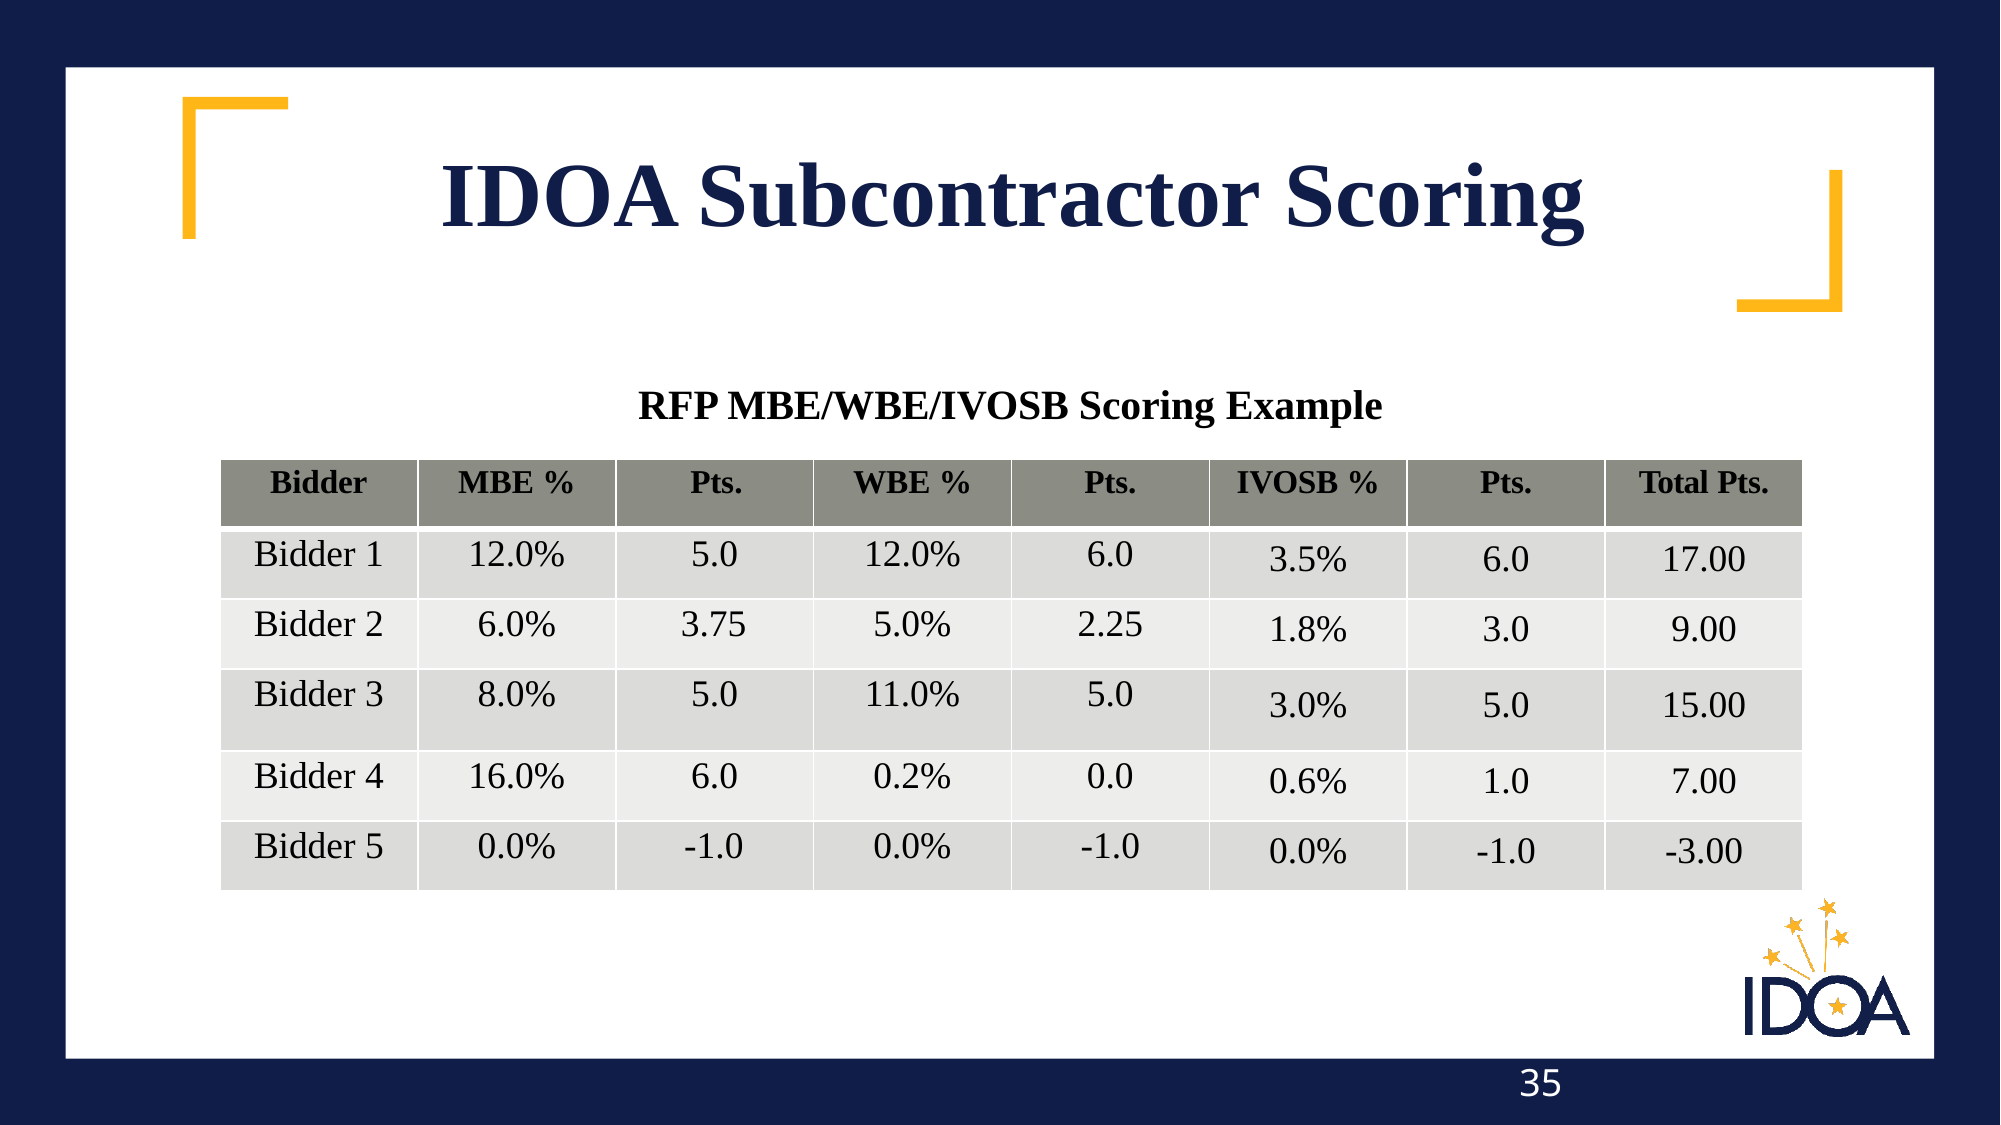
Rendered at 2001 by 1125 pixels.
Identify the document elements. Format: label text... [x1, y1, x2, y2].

table_header WBE % [814, 460, 1011, 526]
table_cell 3.5% [1210, 532, 1406, 598]
table_cell 17.00 [1606, 532, 1802, 598]
table_cell 3.0 [1408, 600, 1604, 668]
picture [1702, 857, 1959, 1114]
table_cell 0.0% [419, 822, 615, 890]
table_cell 0.0% [1210, 822, 1406, 890]
table_cell 9.00 [1606, 600, 1802, 668]
table_cell 6.0 [1408, 532, 1604, 598]
table_header Pts. [1012, 460, 1209, 526]
table_cell 0.0% [814, 822, 1011, 890]
table_cell 6.0 [1012, 532, 1209, 598]
table_cell 3.0% [1210, 670, 1406, 750]
title IDOA Subcontractor Scoring [438, 133, 1587, 323]
table_cell 0.0 [1012, 752, 1209, 820]
table_cell 1.0 [1408, 752, 1604, 820]
table_cell 5.0 [1012, 670, 1209, 750]
table_header IVOSB % [1210, 460, 1406, 526]
table_cell 6.0 [617, 752, 813, 820]
table_header Pts. [1408, 460, 1604, 526]
table_cell 2.25 [1012, 600, 1209, 668]
table_cell 5.0 [617, 670, 813, 750]
table_cell 3.75 [617, 600, 813, 668]
table_cell 5.0 [617, 532, 813, 598]
table_cell 12.0% [419, 532, 615, 598]
table_cell 7.00 [1606, 752, 1802, 820]
text_box RFP MBE/WBE/IVOSB Scoring Example [636, 376, 1389, 429]
table_cell 12.0% [814, 532, 1011, 598]
table_cell 16.0% [419, 752, 615, 820]
table_cell Bidder 2 [221, 600, 417, 668]
table_cell Bidder 4 [221, 752, 417, 820]
table_cell -1.0 [1012, 822, 1209, 890]
table_cell 5.0% [814, 600, 1011, 668]
table_cell 8.0% [419, 670, 615, 750]
table_cell 0.2% [814, 752, 1011, 820]
table_cell Bidder 3 [221, 670, 417, 750]
table_cell 11.0% [814, 670, 1011, 750]
table_cell 1.8% [1210, 600, 1406, 668]
table_cell 0.6% [1210, 752, 1406, 820]
table_cell 15.00 [1606, 670, 1802, 750]
table_cell Bidder 5 [221, 822, 417, 890]
table_header Bidder [221, 460, 417, 526]
table_header Total Pts. [1606, 460, 1802, 526]
table_cell 6.0% [419, 600, 615, 668]
table_cell Bidder 1 [221, 532, 417, 598]
table_cell -1.0 [1408, 822, 1604, 890]
table_header MBE % [419, 460, 615, 526]
table_cell -1.0 [617, 822, 813, 890]
table_header Pts. [617, 460, 813, 526]
slide_number 35 [1513, 1066, 1571, 1125]
table_cell 5.0 [1408, 670, 1604, 750]
table_cell -3.00 [1606, 822, 1802, 890]
